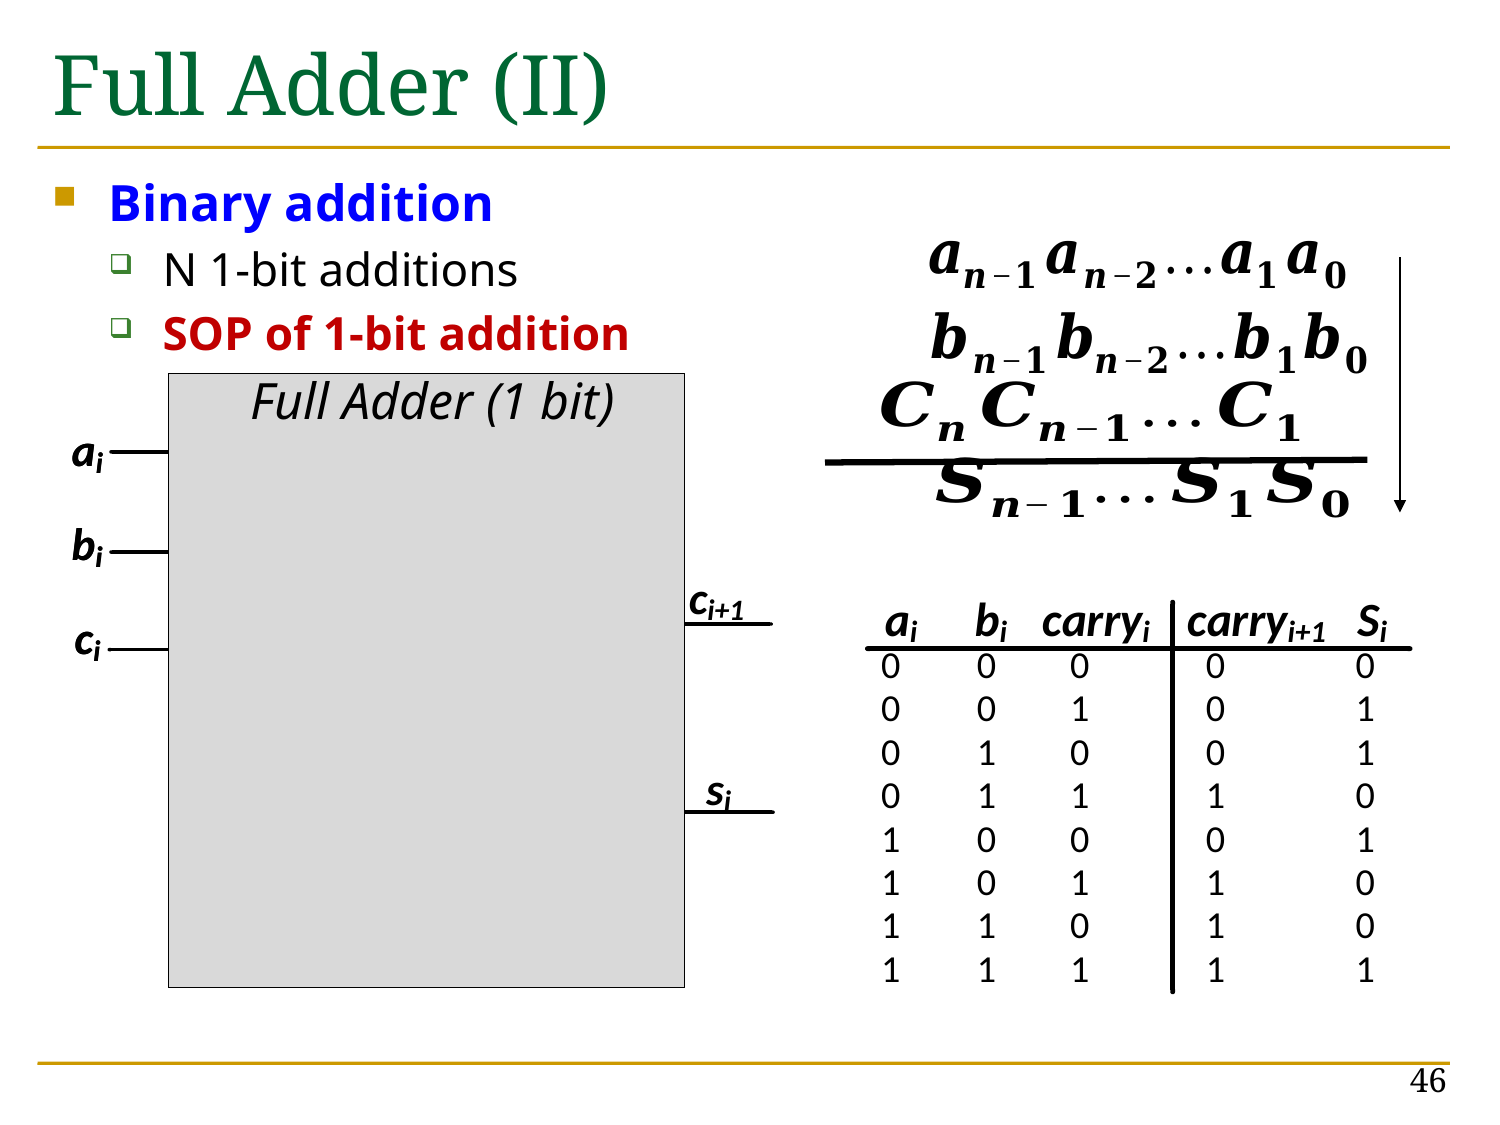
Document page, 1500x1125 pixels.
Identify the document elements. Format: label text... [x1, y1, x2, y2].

list Binary addition N 1-bit additions SOP of 1-bit addition [37, 163, 1450, 1016]
picture [685, 410, 776, 974]
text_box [168, 362, 685, 988]
table_cell 1 [1313, 463, 1367, 469]
slide_number 46 [1111, 1036, 1462, 1112]
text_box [824, 459, 1368, 463]
picture [858, 576, 1414, 1013]
title Full Adder (II) [37, 24, 1450, 163]
picture [47, 410, 168, 974]
